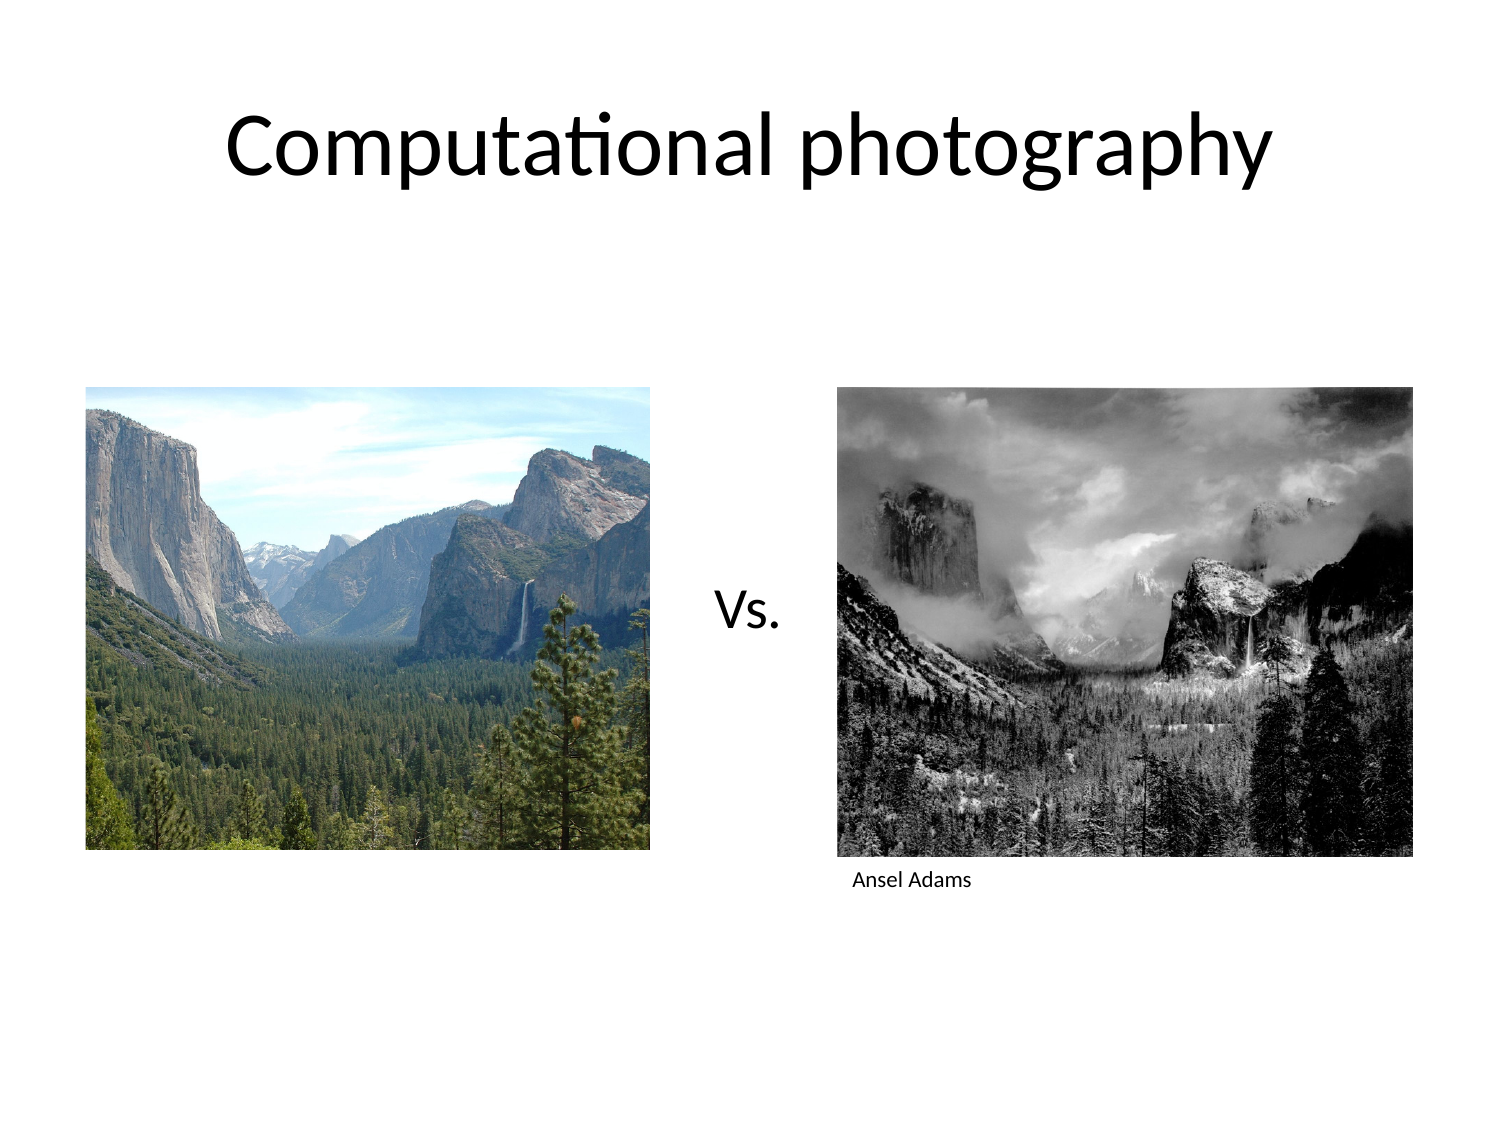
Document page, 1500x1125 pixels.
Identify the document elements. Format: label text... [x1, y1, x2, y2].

picture [85, 387, 651, 851]
picture [837, 387, 1413, 858]
title Computational photography [75, 45, 1425, 233]
text_box Vs. [699, 562, 813, 648]
text_box Ansel Adams [837, 865, 1088, 899]
